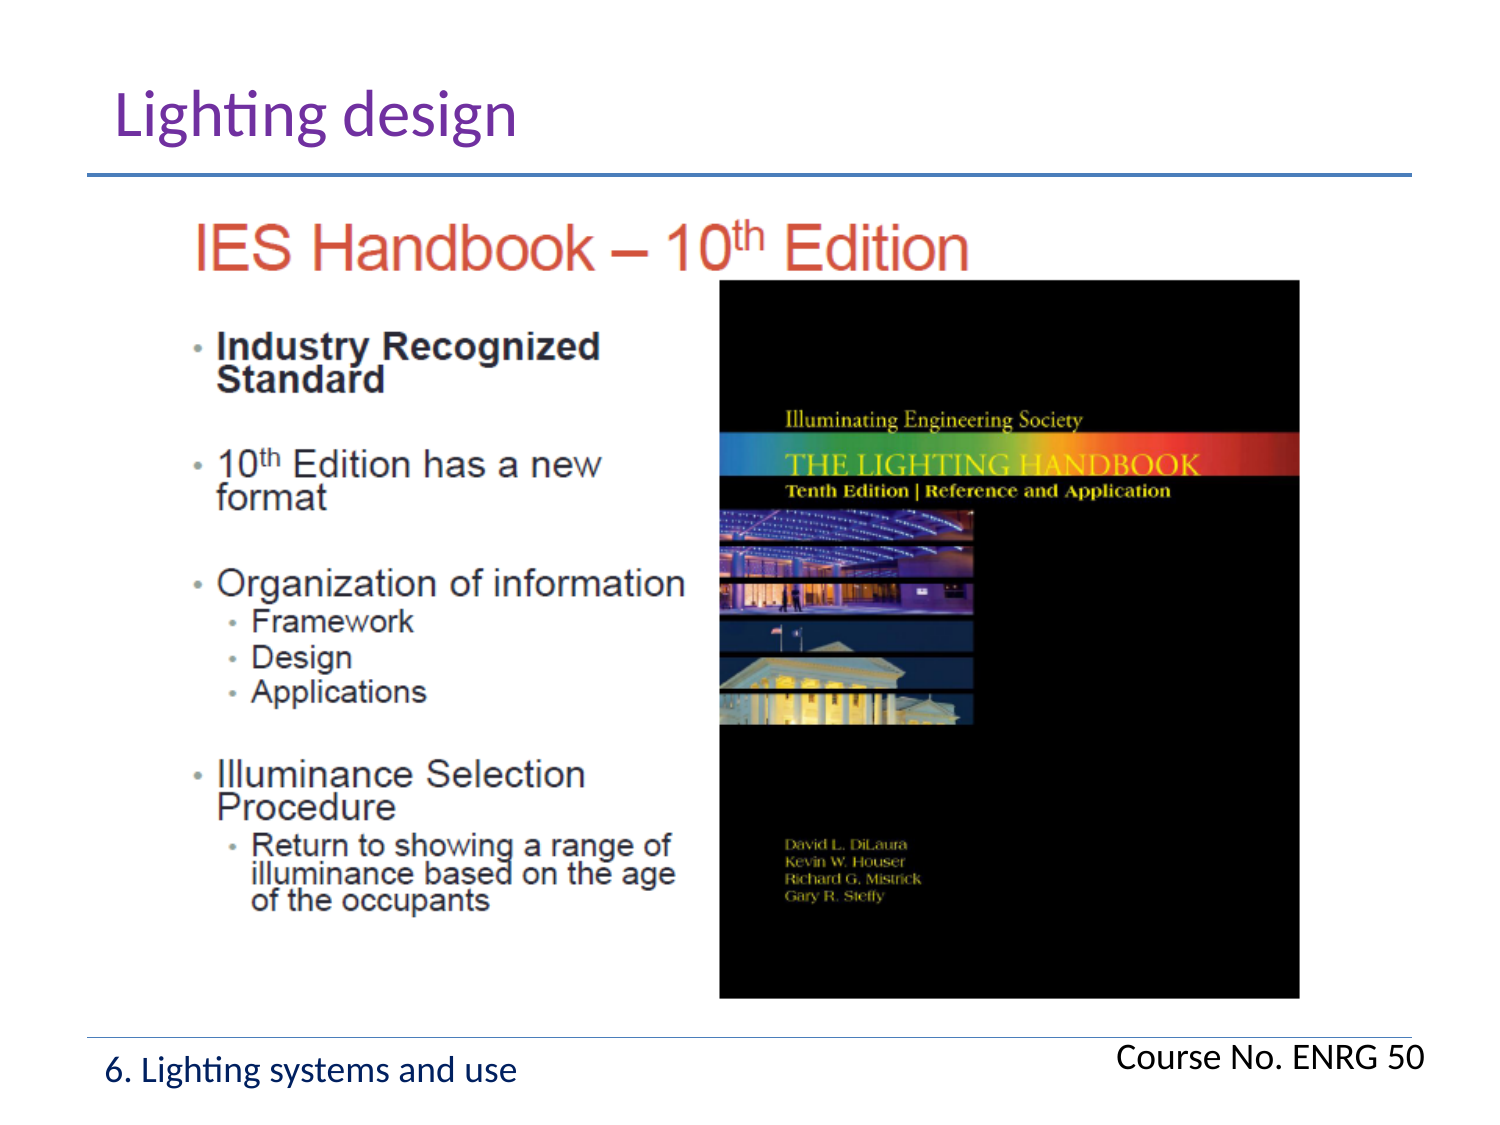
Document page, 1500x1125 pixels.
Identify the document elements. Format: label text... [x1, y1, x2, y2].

text_box Lighting design [99, 62, 1400, 158]
text_box 6. Lighting systems and use [89, 1045, 534, 1098]
text_box Course No. ENRG 50 [1101, 1024, 1441, 1085]
picture [174, 199, 1315, 1024]
